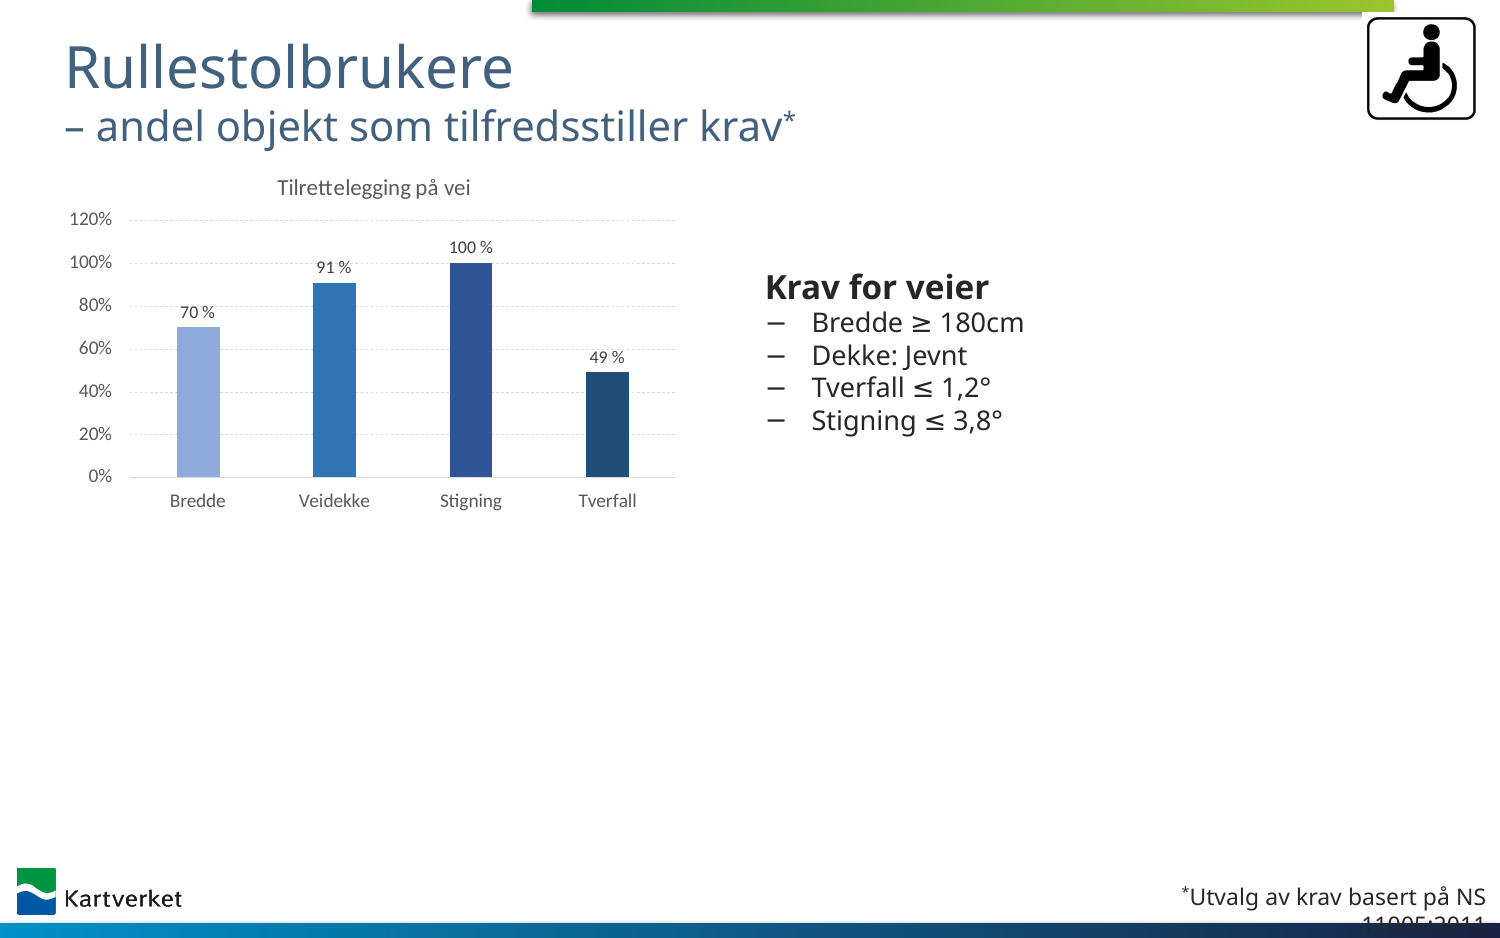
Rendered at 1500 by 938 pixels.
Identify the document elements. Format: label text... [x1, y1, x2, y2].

picture [1362, 12, 1481, 126]
text_box Rullestolbrukere – andel objekt som tilfredsstiller krav* [49, 25, 1431, 158]
picture [62, 166, 687, 519]
text_box *Utvalg av krav basert på NS 11005:2011 [1068, 873, 1500, 938]
text_box Krav for veier Bredde ≥ 180cm Dekke: Jevnt Tverfall ≤ 1,2° Stigning ≤ 3,8° [750, 258, 1234, 444]
